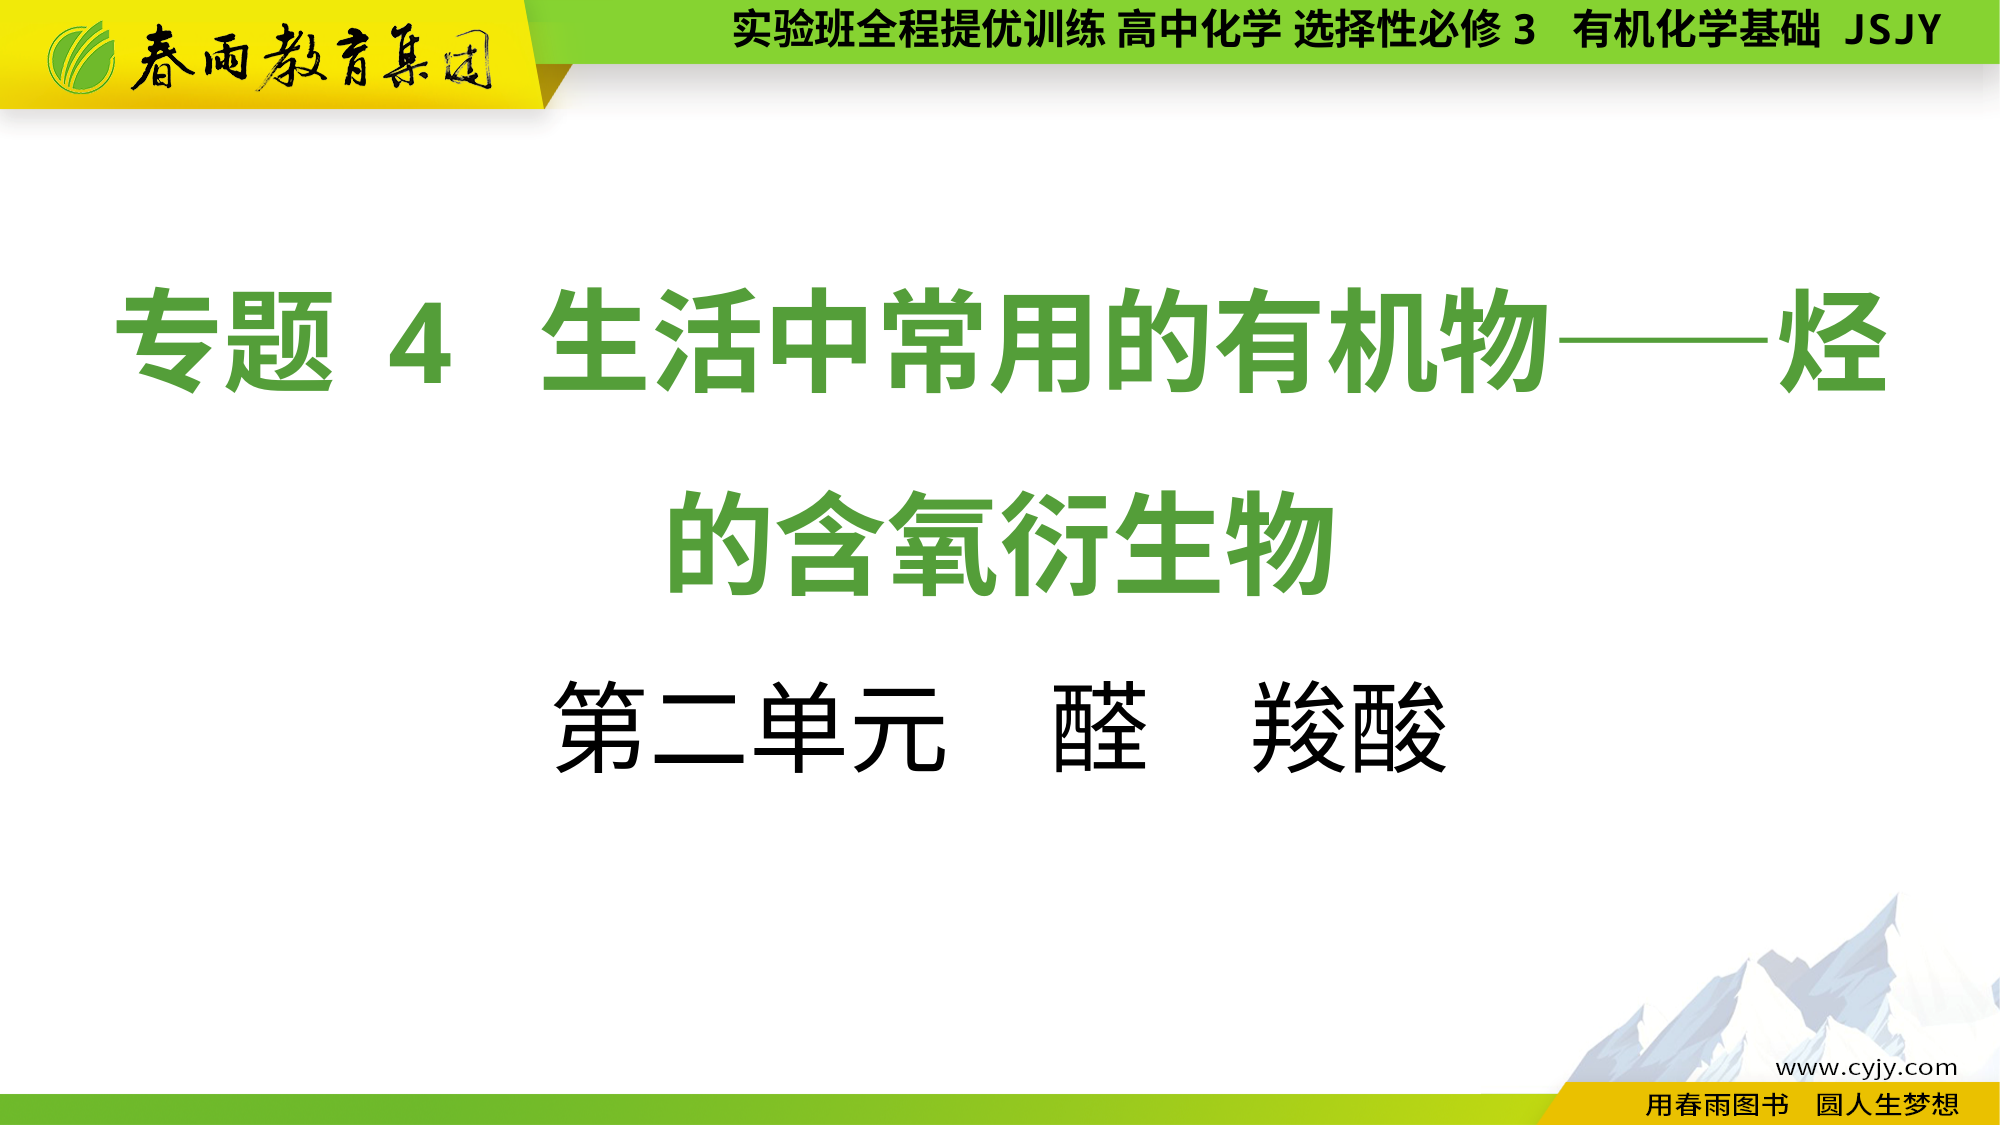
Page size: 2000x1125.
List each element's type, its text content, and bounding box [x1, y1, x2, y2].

text_box 第二单元 醛 羧酸 [54, 597, 1946, 793]
text_box 专题 4 生活中常用的有机物——烃的含氧衍生物 [54, 196, 1946, 597]
picture [0, 0, 2000, 1125]
